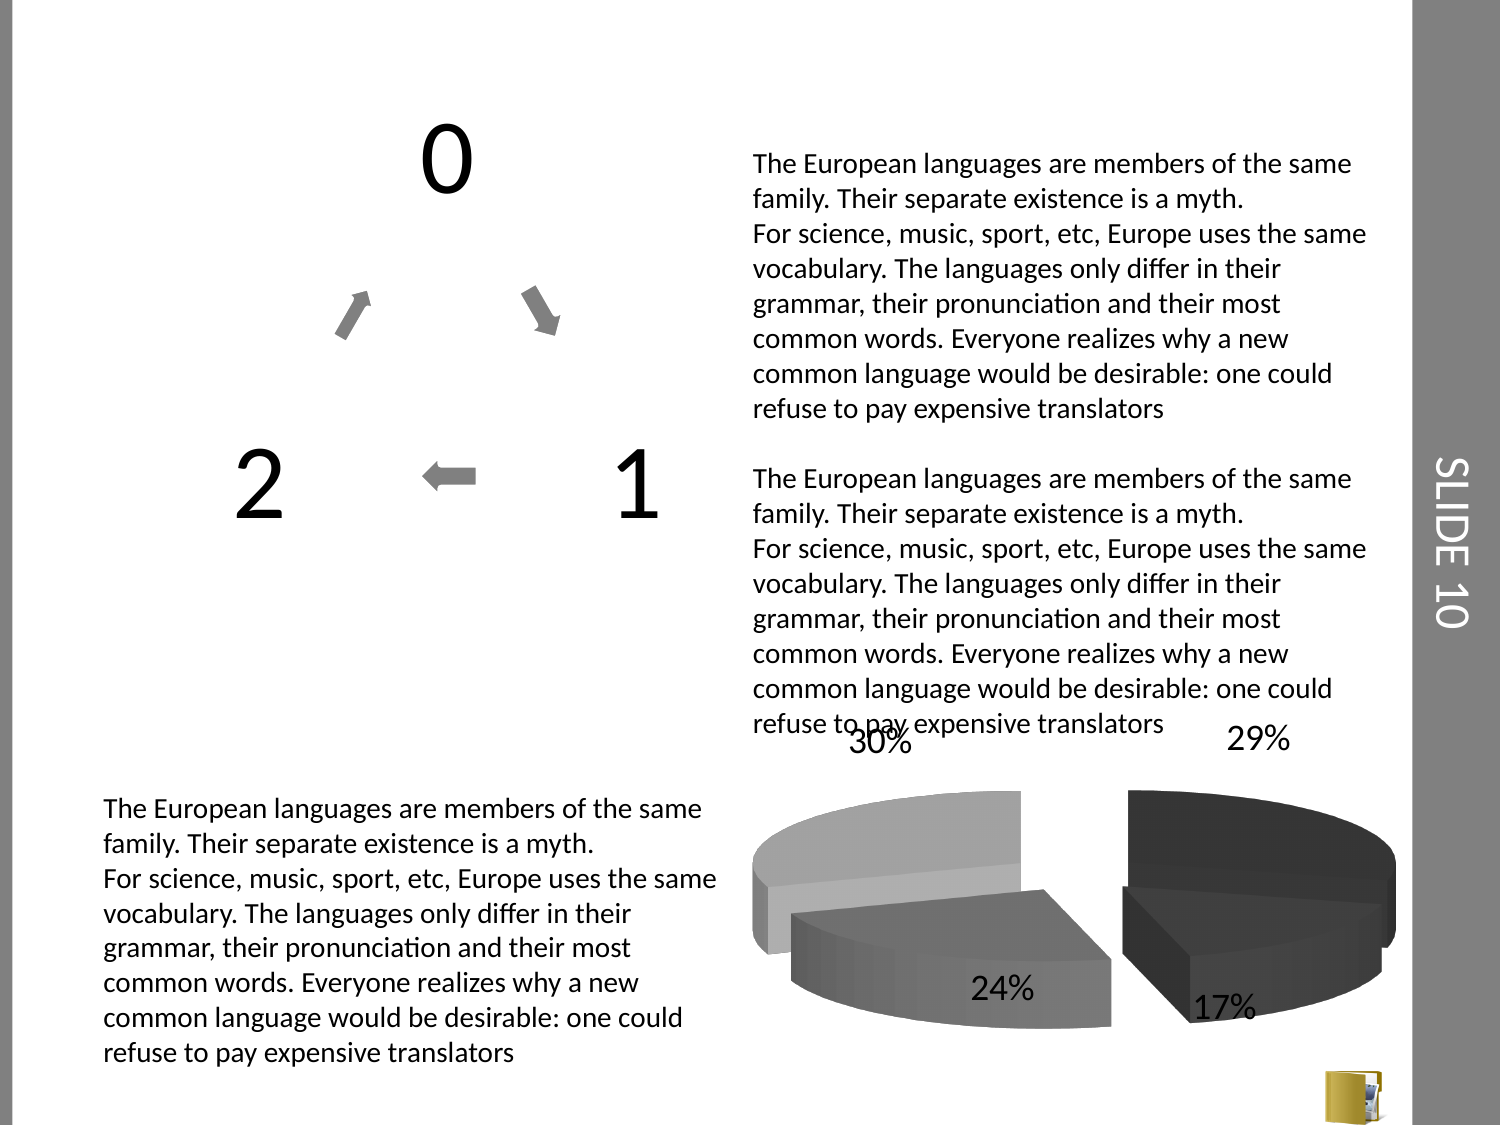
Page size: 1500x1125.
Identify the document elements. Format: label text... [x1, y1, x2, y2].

title Slide 10 [1412, 62, 1500, 1025]
text_box The European languages are members of the same family. Their separate existence is a myth. For science, music, sport, etc, Europe uses the same vocabulary. The languages only differ in their grammar, their pronunciation and their most common words. Everyone realizes why a new common language would be desirable: one could refuse to pay expensive translators [88, 781, 718, 1121]
chart [726, 699, 1424, 1125]
text_box The European languages are members of the same family. Their separate existence is a myth. For science, music, sport, etc, Europe uses the same vocabulary. The languages only differ in their grammar, their pronunciation and their most common words. Everyone realizes why a new common language would be desirable: one could refuse to pay expensive translators The European languages are members of the same family. Their separate existence is a myth. For science, music, sport, etc, Europe uses the same vocabulary. The languages only differ in their grammar, their pronunciation and their most common words. Everyone realizes why a new common language would be desirable: one could refuse to pay expensive translators [738, 137, 1388, 698]
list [74, 77, 822, 658]
